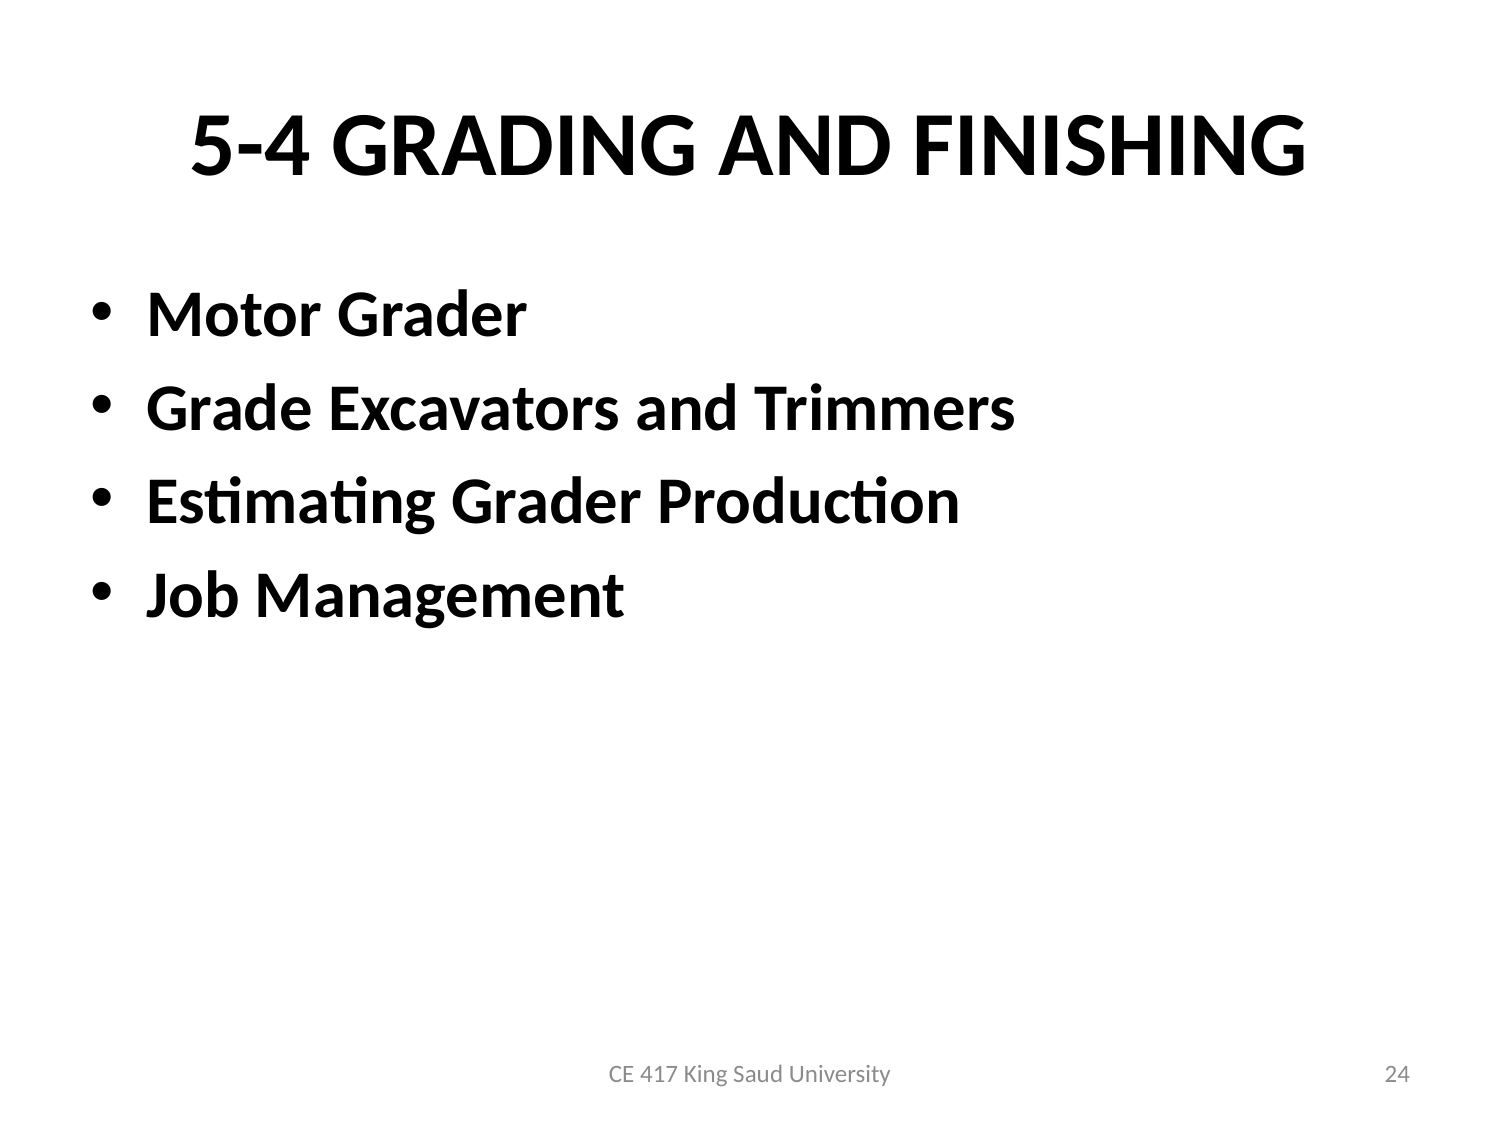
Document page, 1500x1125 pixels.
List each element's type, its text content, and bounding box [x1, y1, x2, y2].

title 5-4 GRADING AND FINISHING [75, 45, 1425, 233]
footer CE 417 King Saud University [512, 1042, 988, 1103]
list Motor Grader Grade Excavators and Trimmers Estimating Grader Production Job Management [75, 262, 1425, 1005]
slide_number 24 [1074, 1042, 1425, 1103]
